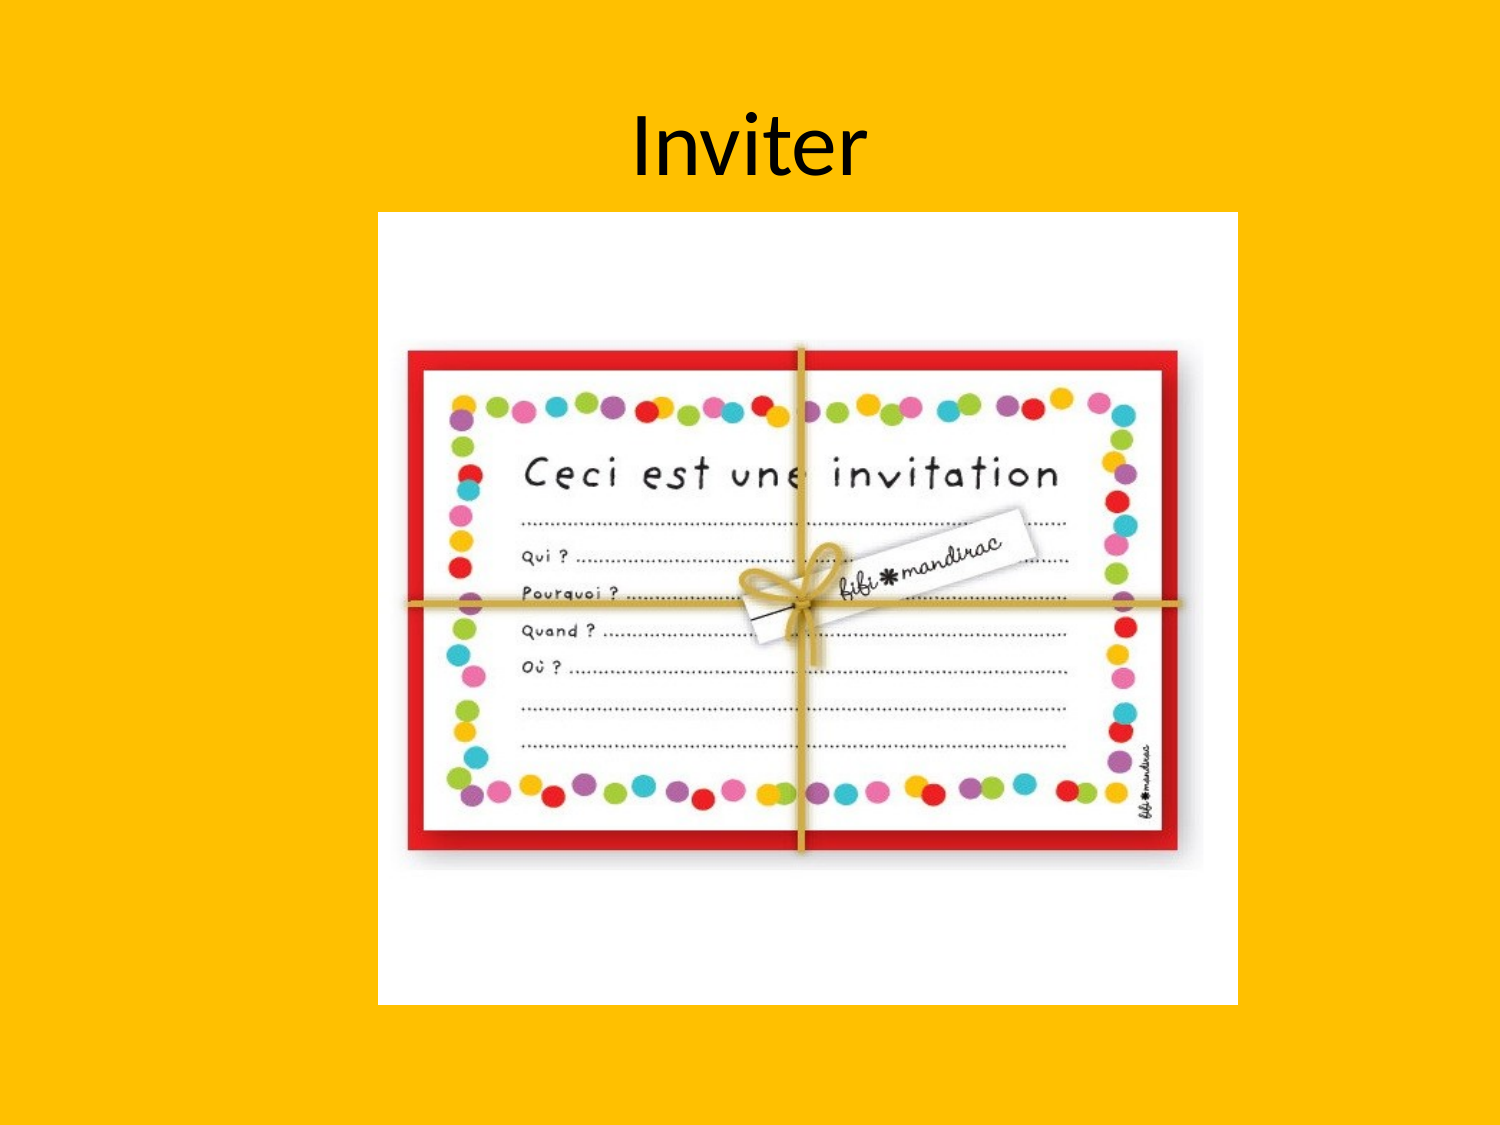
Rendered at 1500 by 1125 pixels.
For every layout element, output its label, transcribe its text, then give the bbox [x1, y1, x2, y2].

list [378, 212, 1238, 1006]
title Inviter [75, 45, 1425, 233]
